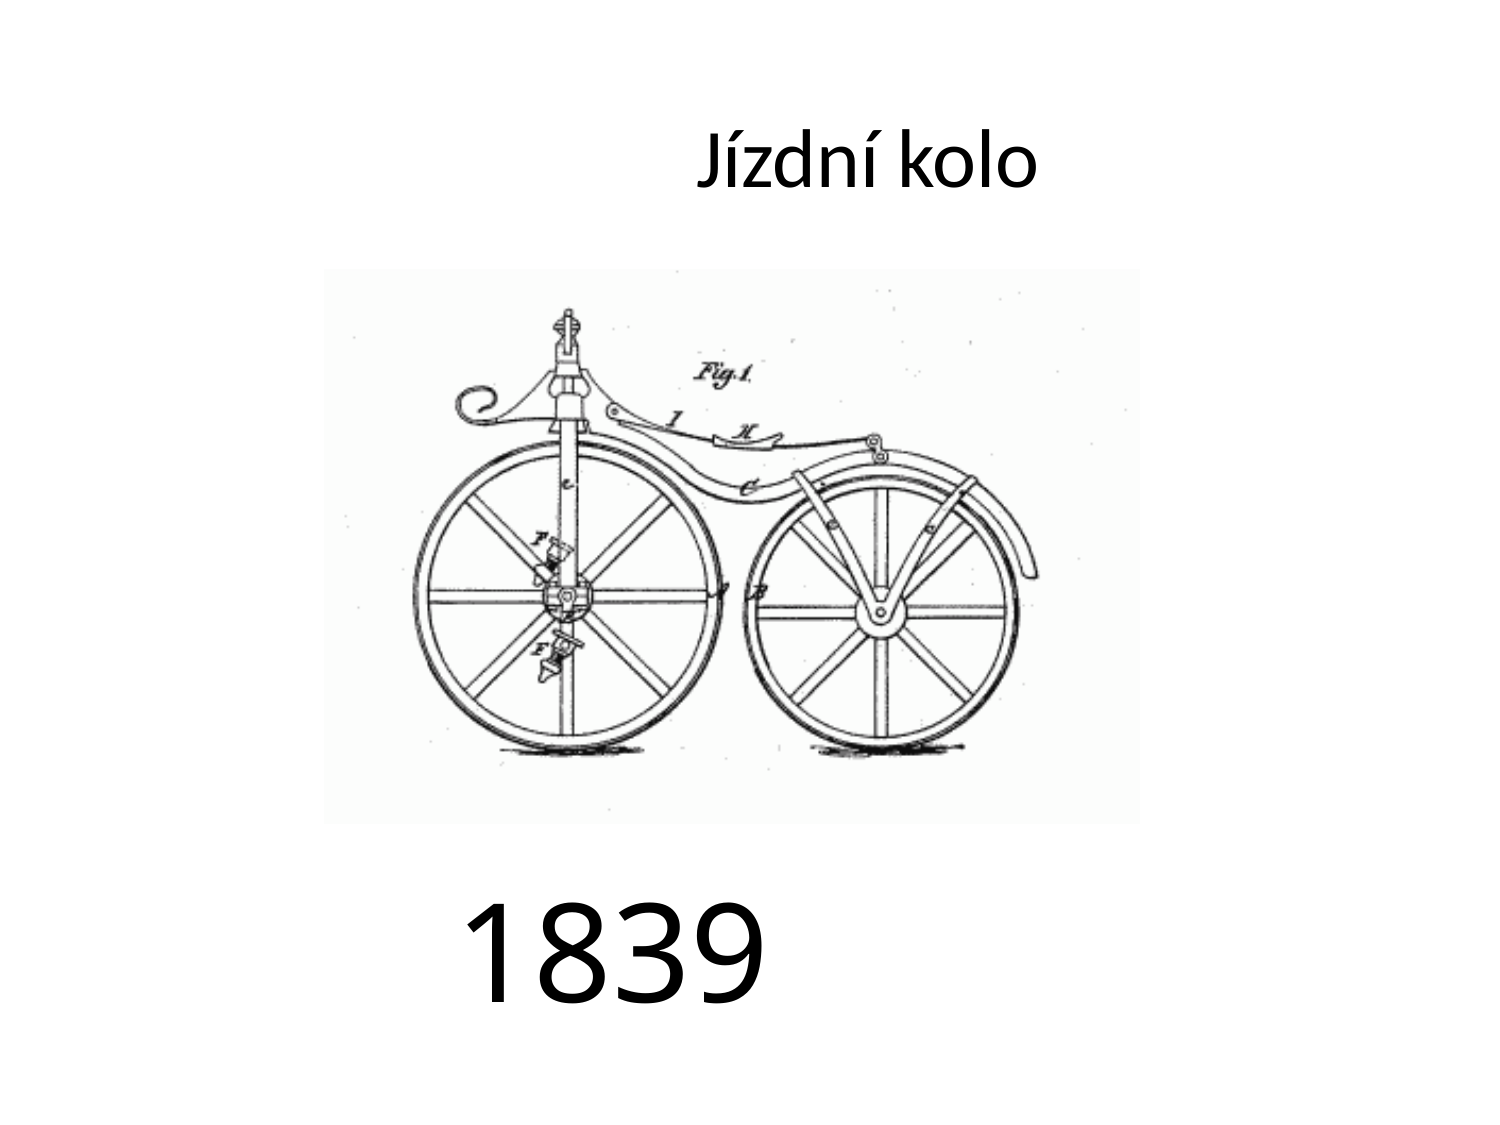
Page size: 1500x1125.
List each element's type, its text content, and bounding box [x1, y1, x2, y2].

text_box 1839 [447, 857, 778, 1038]
title Jízdní kolo [236, 75, 1500, 233]
picture [324, 269, 1140, 824]
